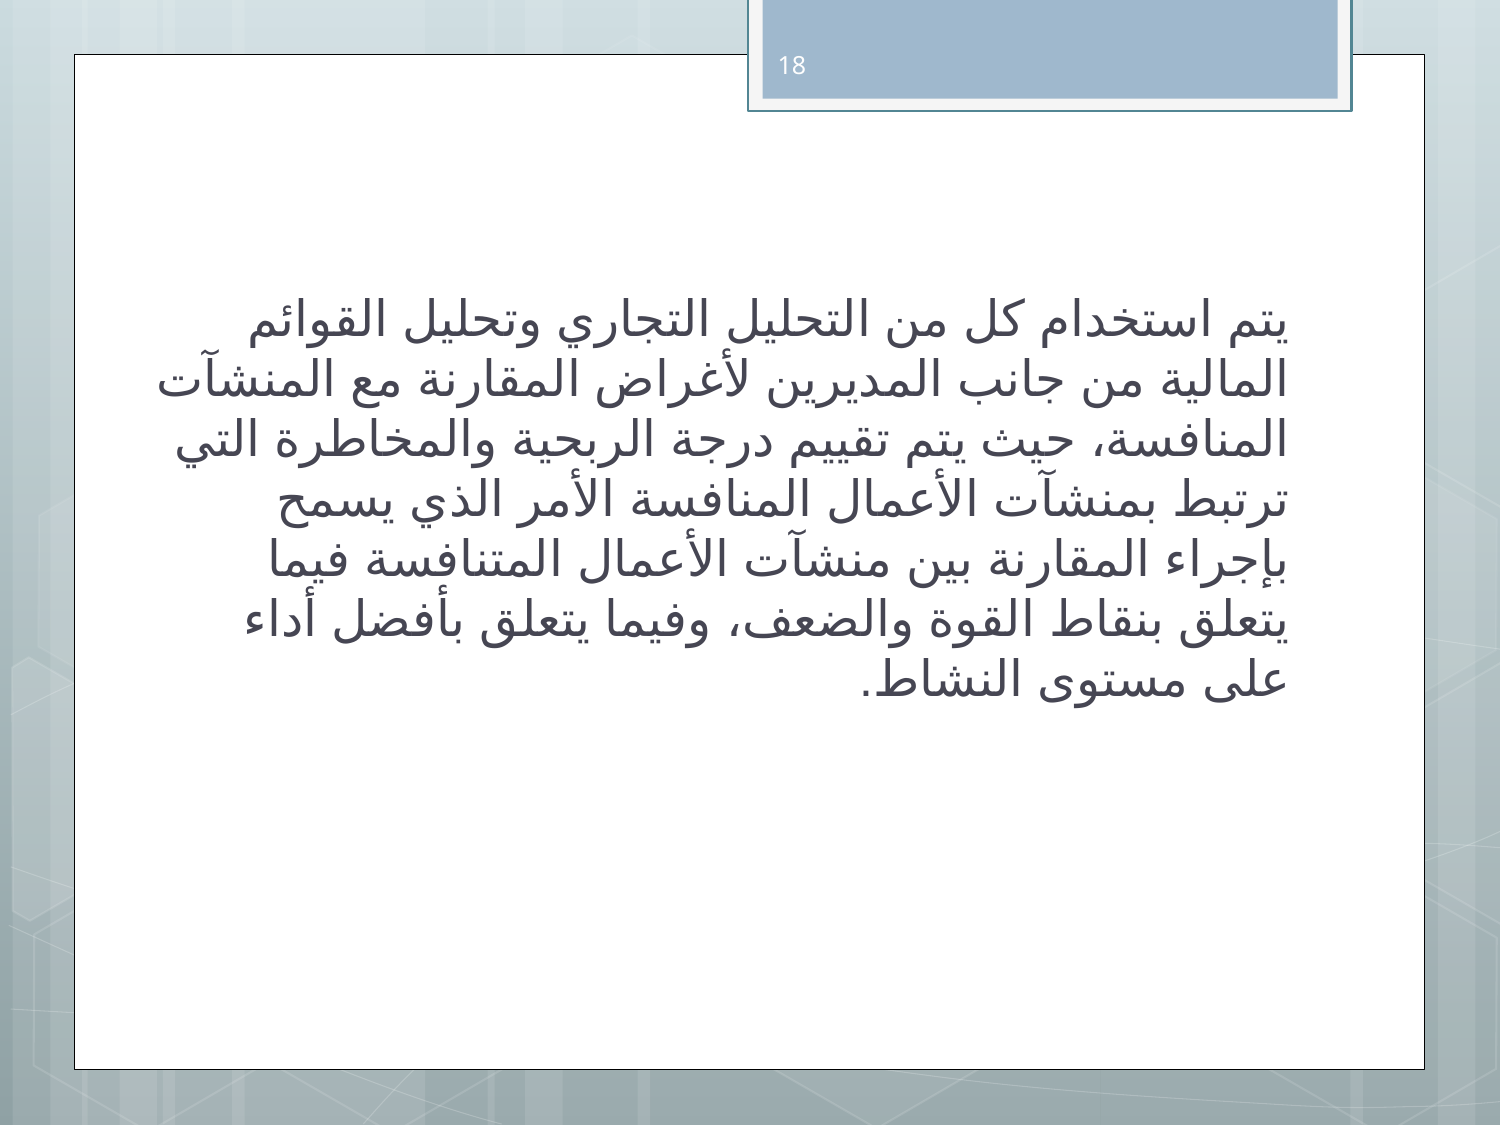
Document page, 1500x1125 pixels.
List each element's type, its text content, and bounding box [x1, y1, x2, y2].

slide_number 18 [762, 36, 982, 97]
list يتم استخدام كل من التحليل التجاري وتحليل القوائم المالية من جانب المديرين لأغراض المقارنة مع المنشآت المنافسة، حيث يتم تقييم درجة الربحية والمخاطرة التي ترتبط بمنشآت الأعمال المنافسة الأمر الذي يسمح بإجراء المقارنة بين منشآت الأعمال المتنافسة فيما يتعلق بنقاط القوة والضعف، وفيما يتعلق بأفضل أداء على مستوى النشاط. [135, 278, 1317, 981]
